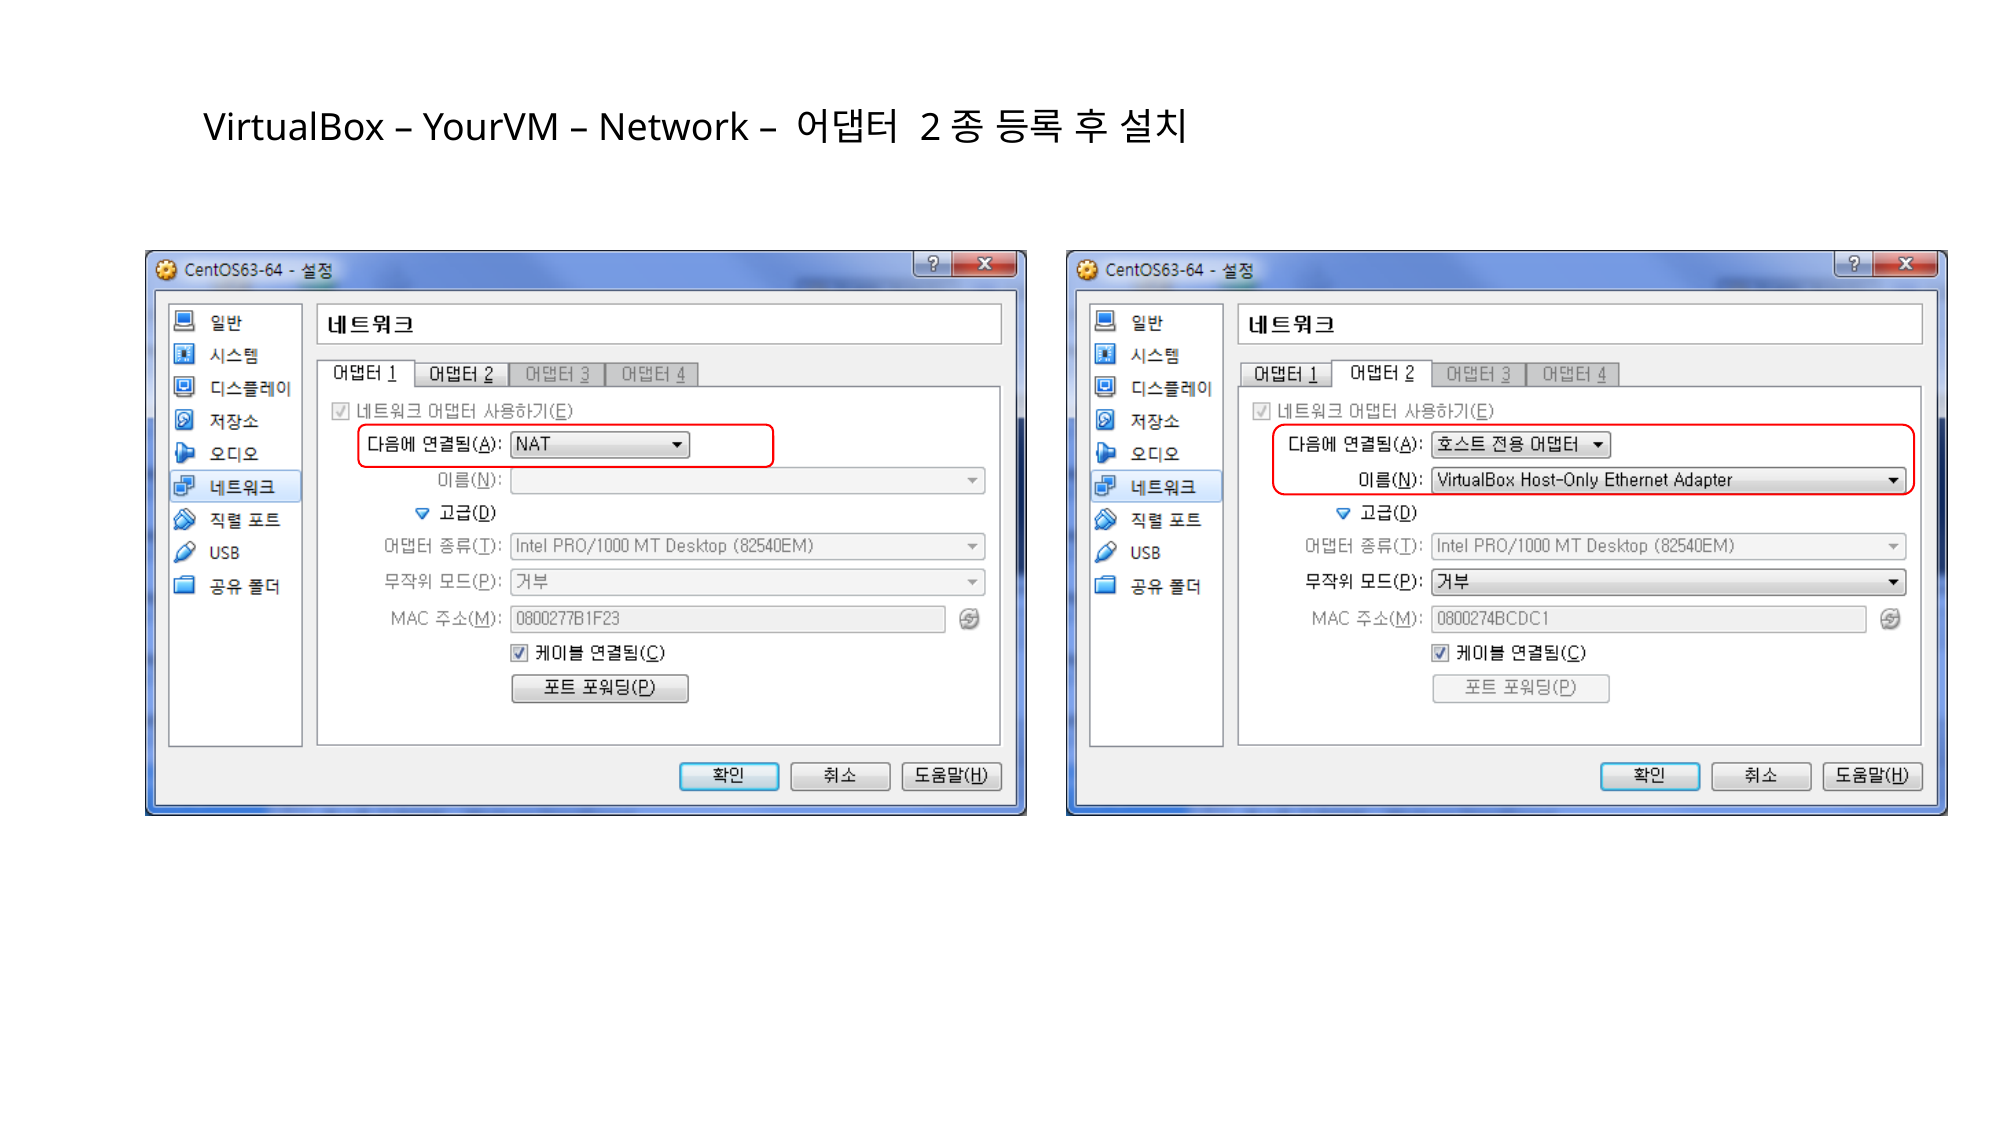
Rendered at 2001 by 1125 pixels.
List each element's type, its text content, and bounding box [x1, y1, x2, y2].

picture [145, 250, 1027, 816]
text_box VirtualBox – YourVM – Network – 어댑터 2종 등록 후 설치 [188, 95, 1204, 155]
picture [1066, 250, 1948, 816]
